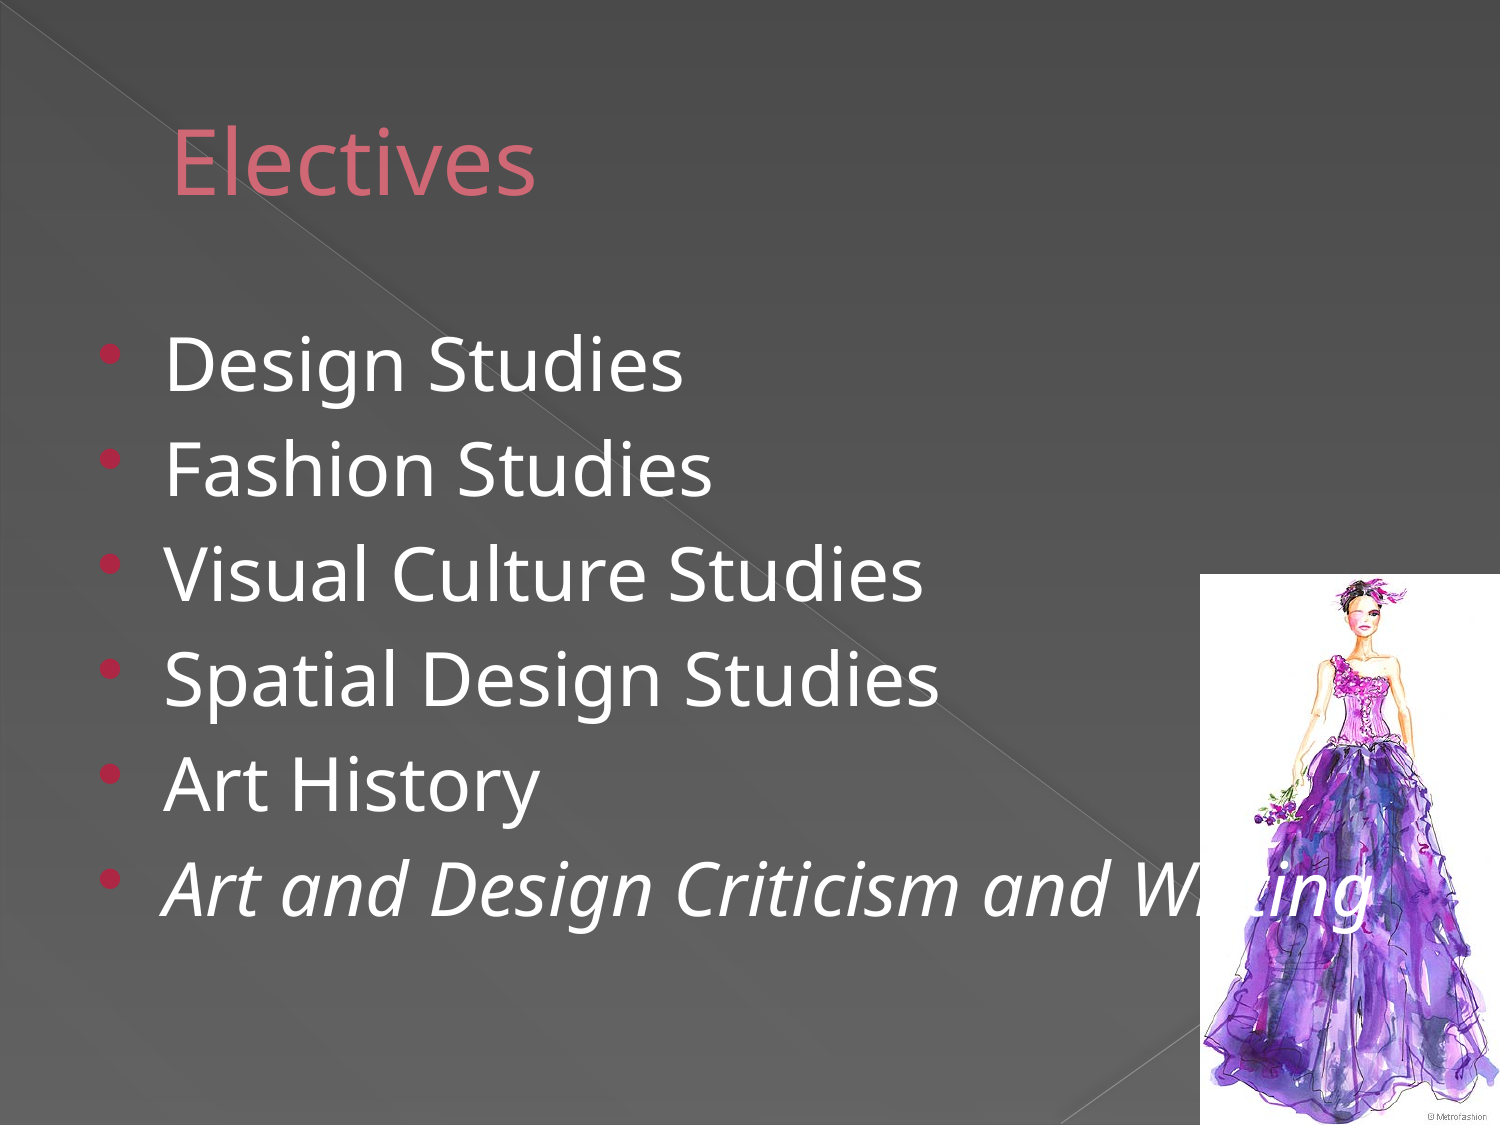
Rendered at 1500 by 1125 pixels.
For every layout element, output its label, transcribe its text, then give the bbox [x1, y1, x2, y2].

list Design Studies Fashion Studies Visual Culture Studies Spatial Design Studies Art History Art and Design Criticism and Writing [75, 308, 1425, 1059]
title Electives [75, 43, 1425, 274]
picture [1199, 574, 1500, 1125]
